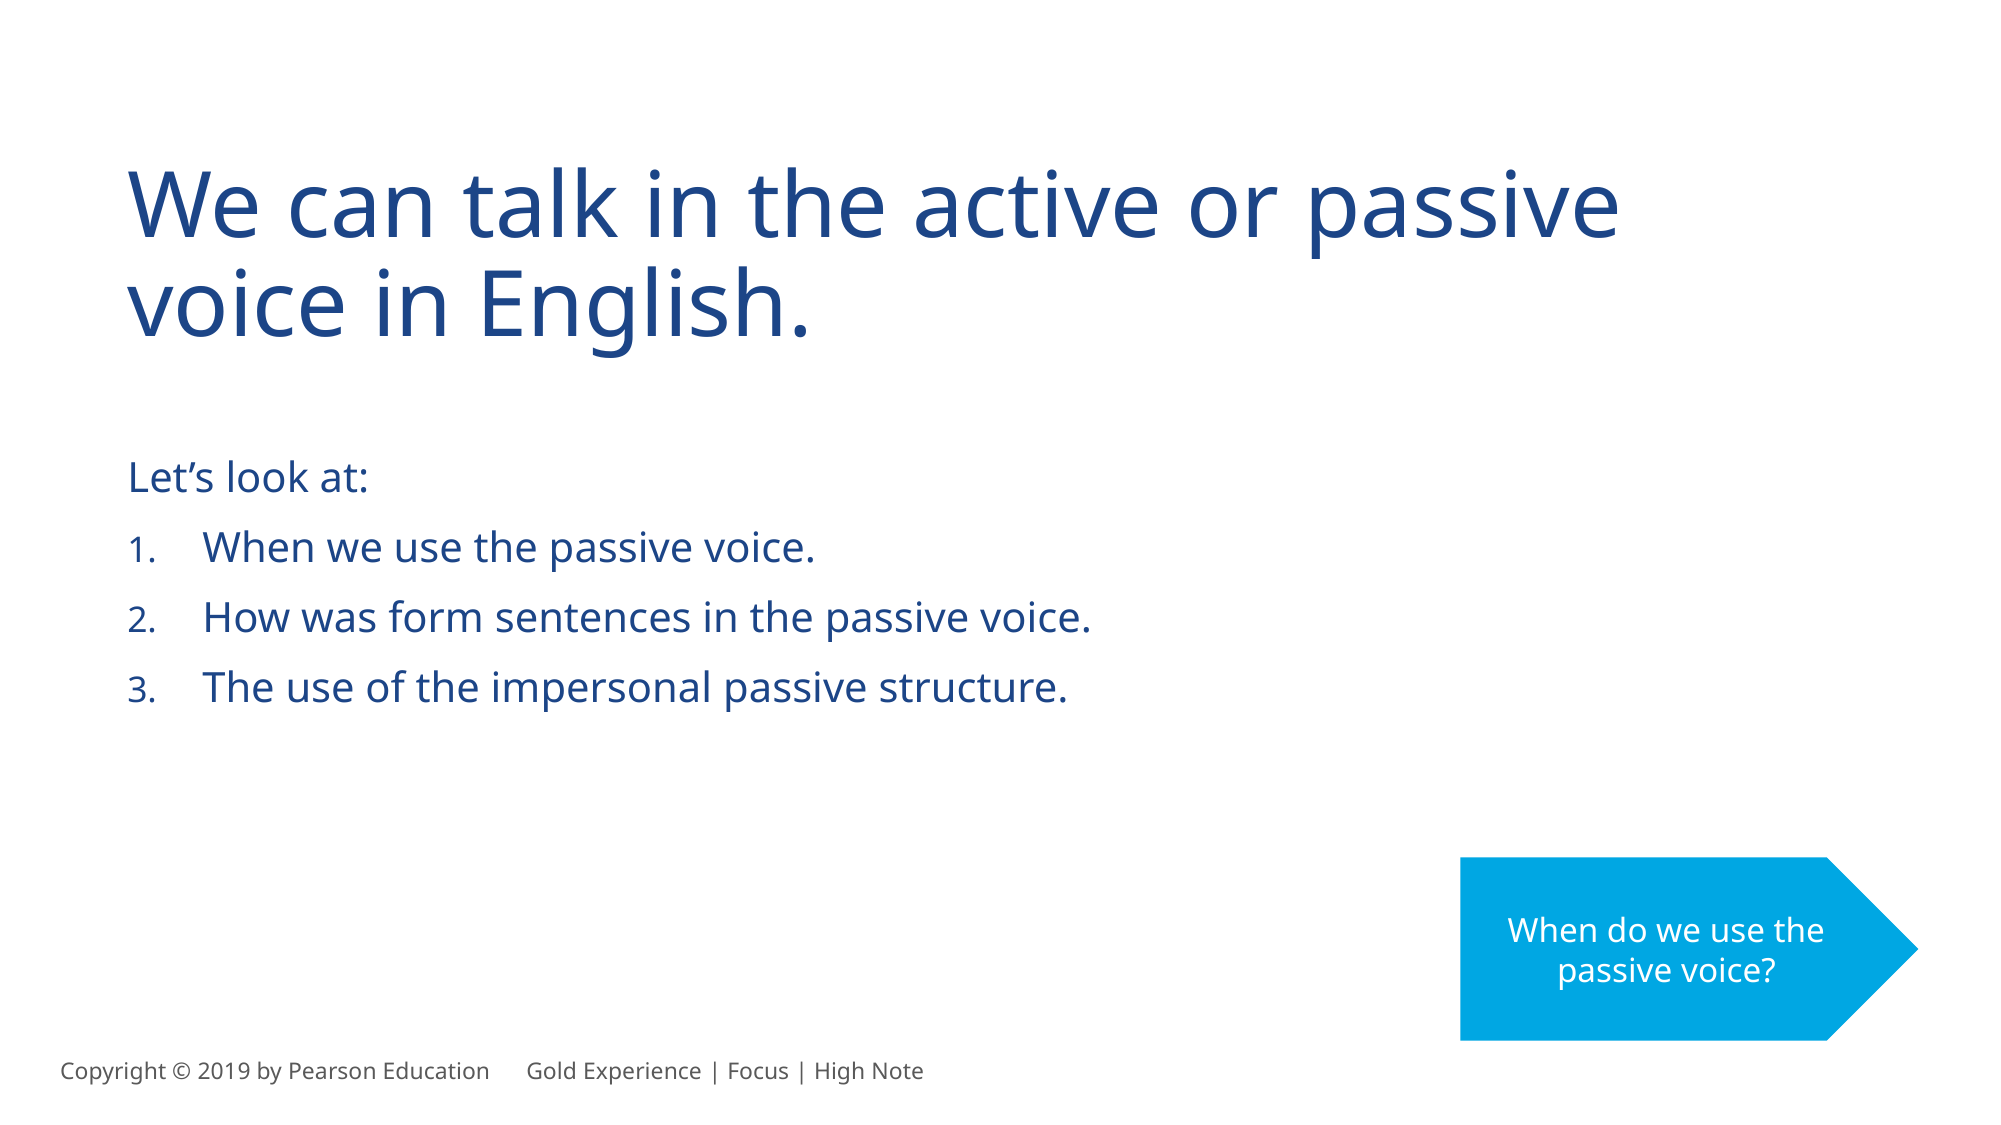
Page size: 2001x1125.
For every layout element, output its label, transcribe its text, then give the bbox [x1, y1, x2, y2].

list Let’s look at: When we use the passive voice. How was form sentences in the passive voice. The use of the impersonal passive structure. [112, 449, 1763, 822]
text_box When do we use the passive voice? [1458, 855, 1921, 1043]
title We can talk in the active or passive voice in English. [112, 125, 1763, 390]
footer Copyright © 2019 by Pearson Education Gold Experience | Focus | High Note [45, 1040, 1084, 1101]
